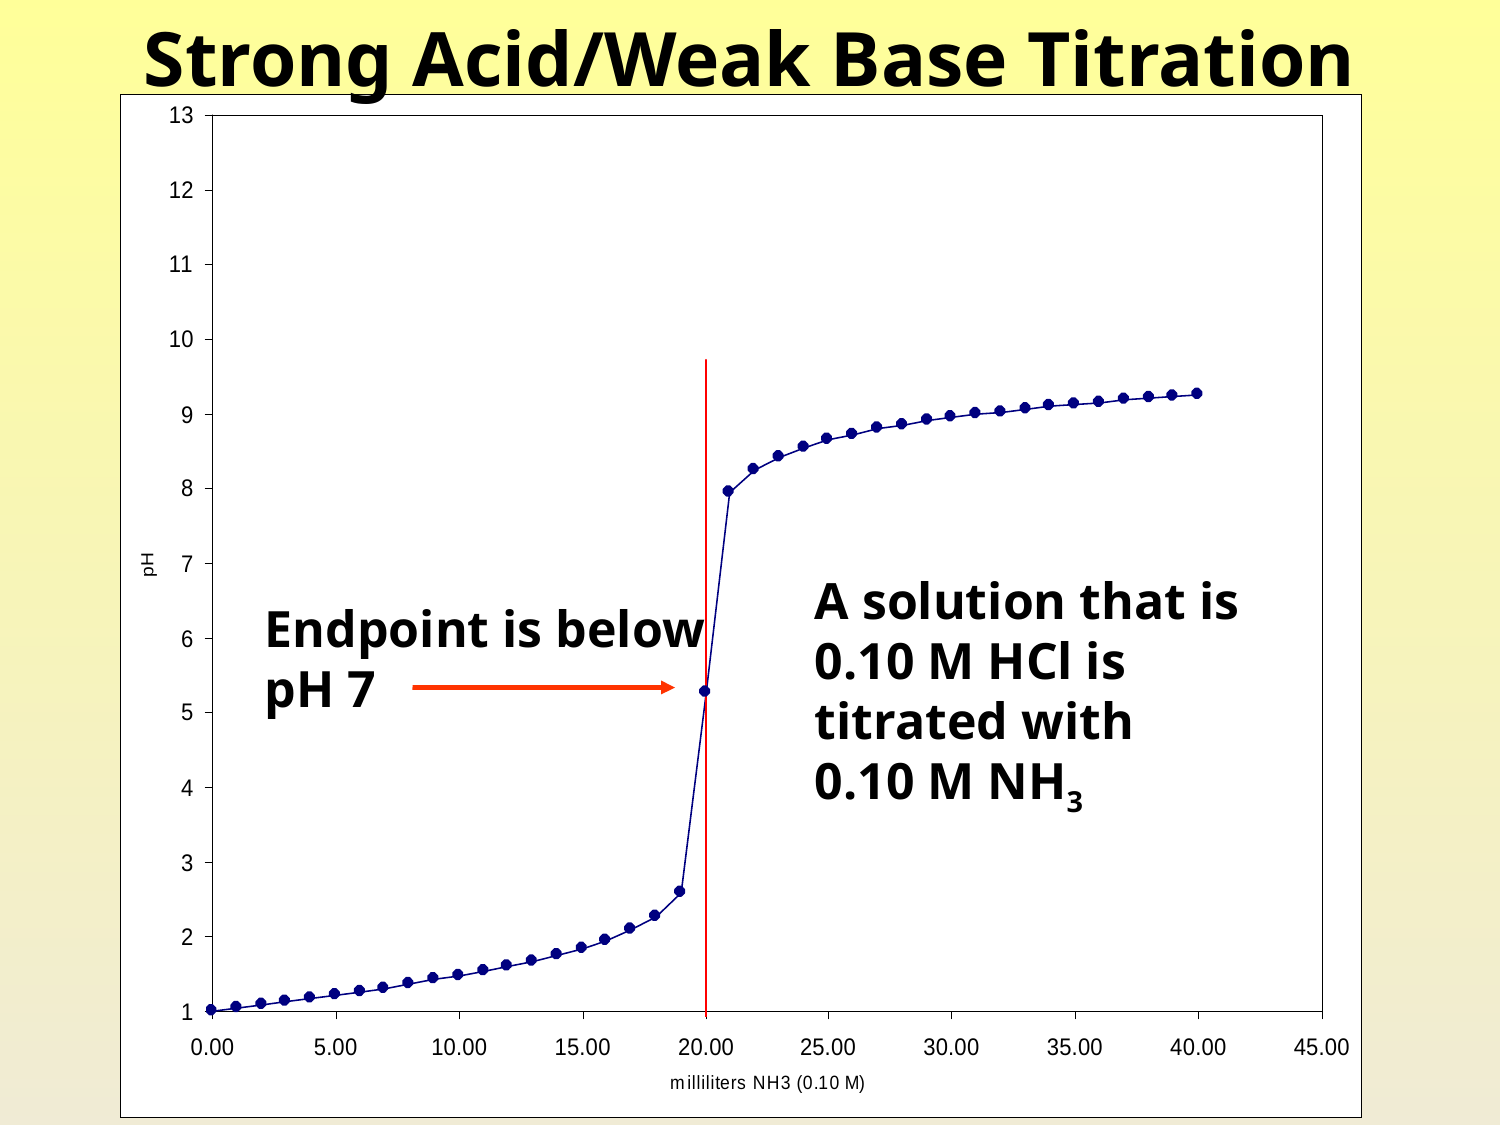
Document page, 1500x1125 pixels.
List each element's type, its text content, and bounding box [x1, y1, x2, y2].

title Strong Acid/Weak Base Titration [62, 0, 1438, 113]
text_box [112, 85, 1371, 1125]
